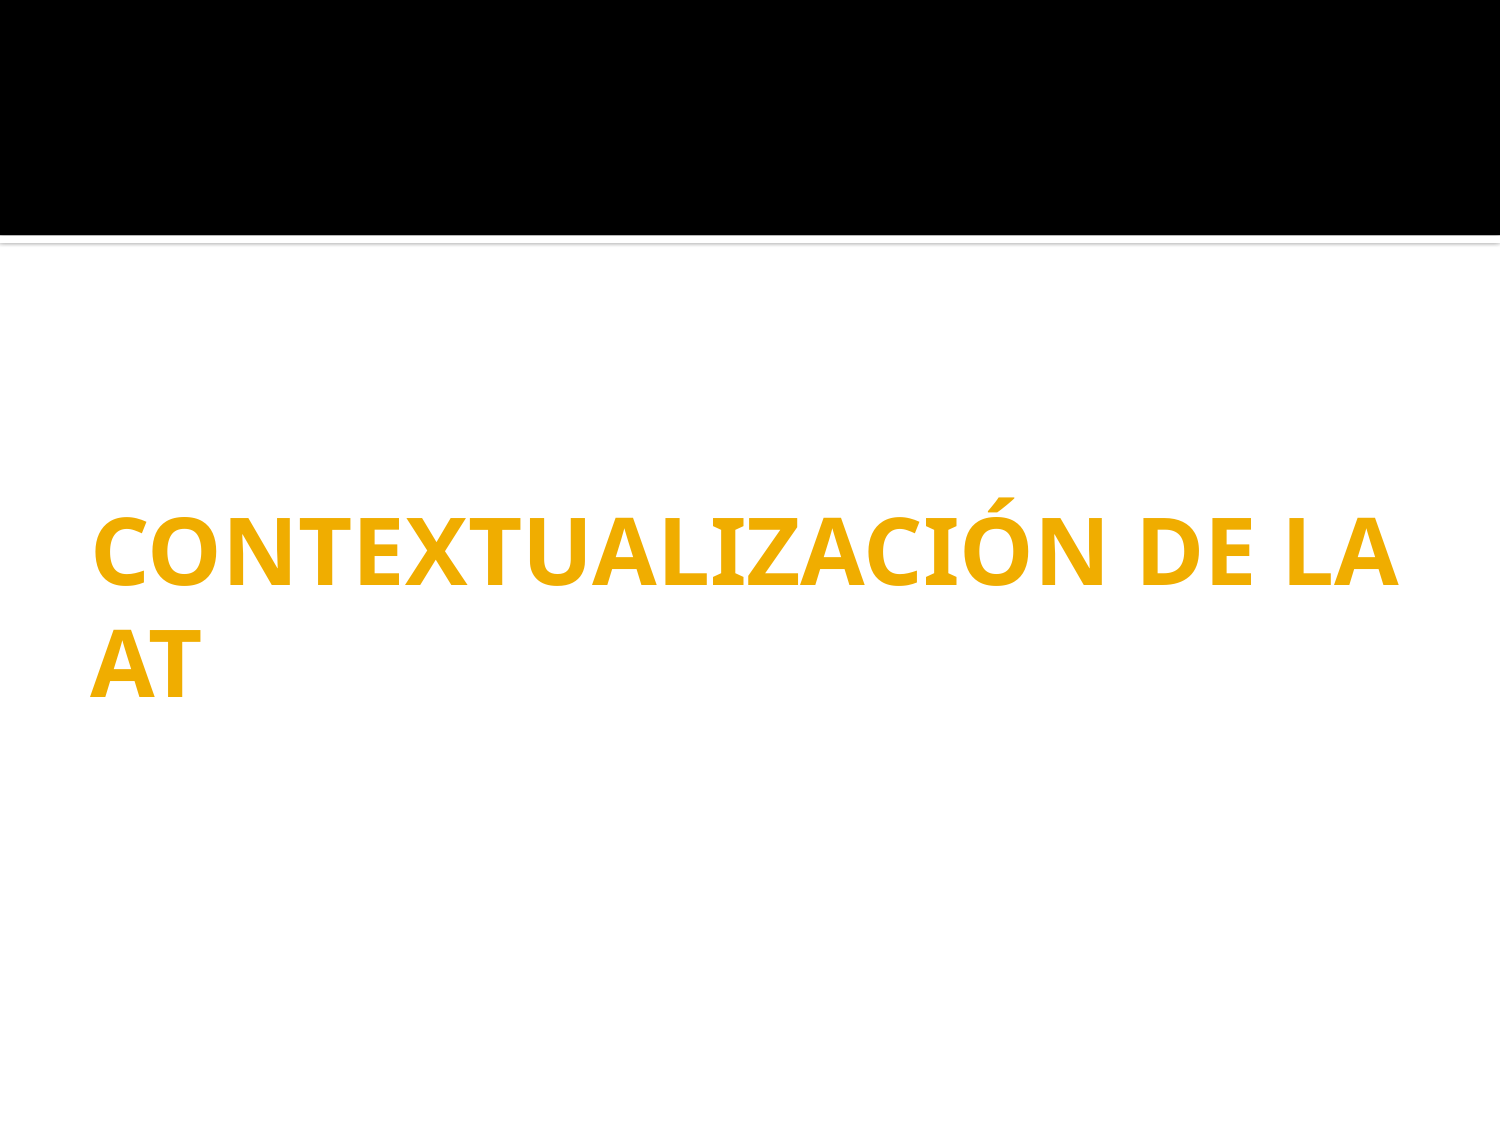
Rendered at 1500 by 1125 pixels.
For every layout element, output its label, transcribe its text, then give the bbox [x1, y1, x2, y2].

title CONTEXTUALIZACIÓN DE LA AT [75, 267, 1471, 941]
